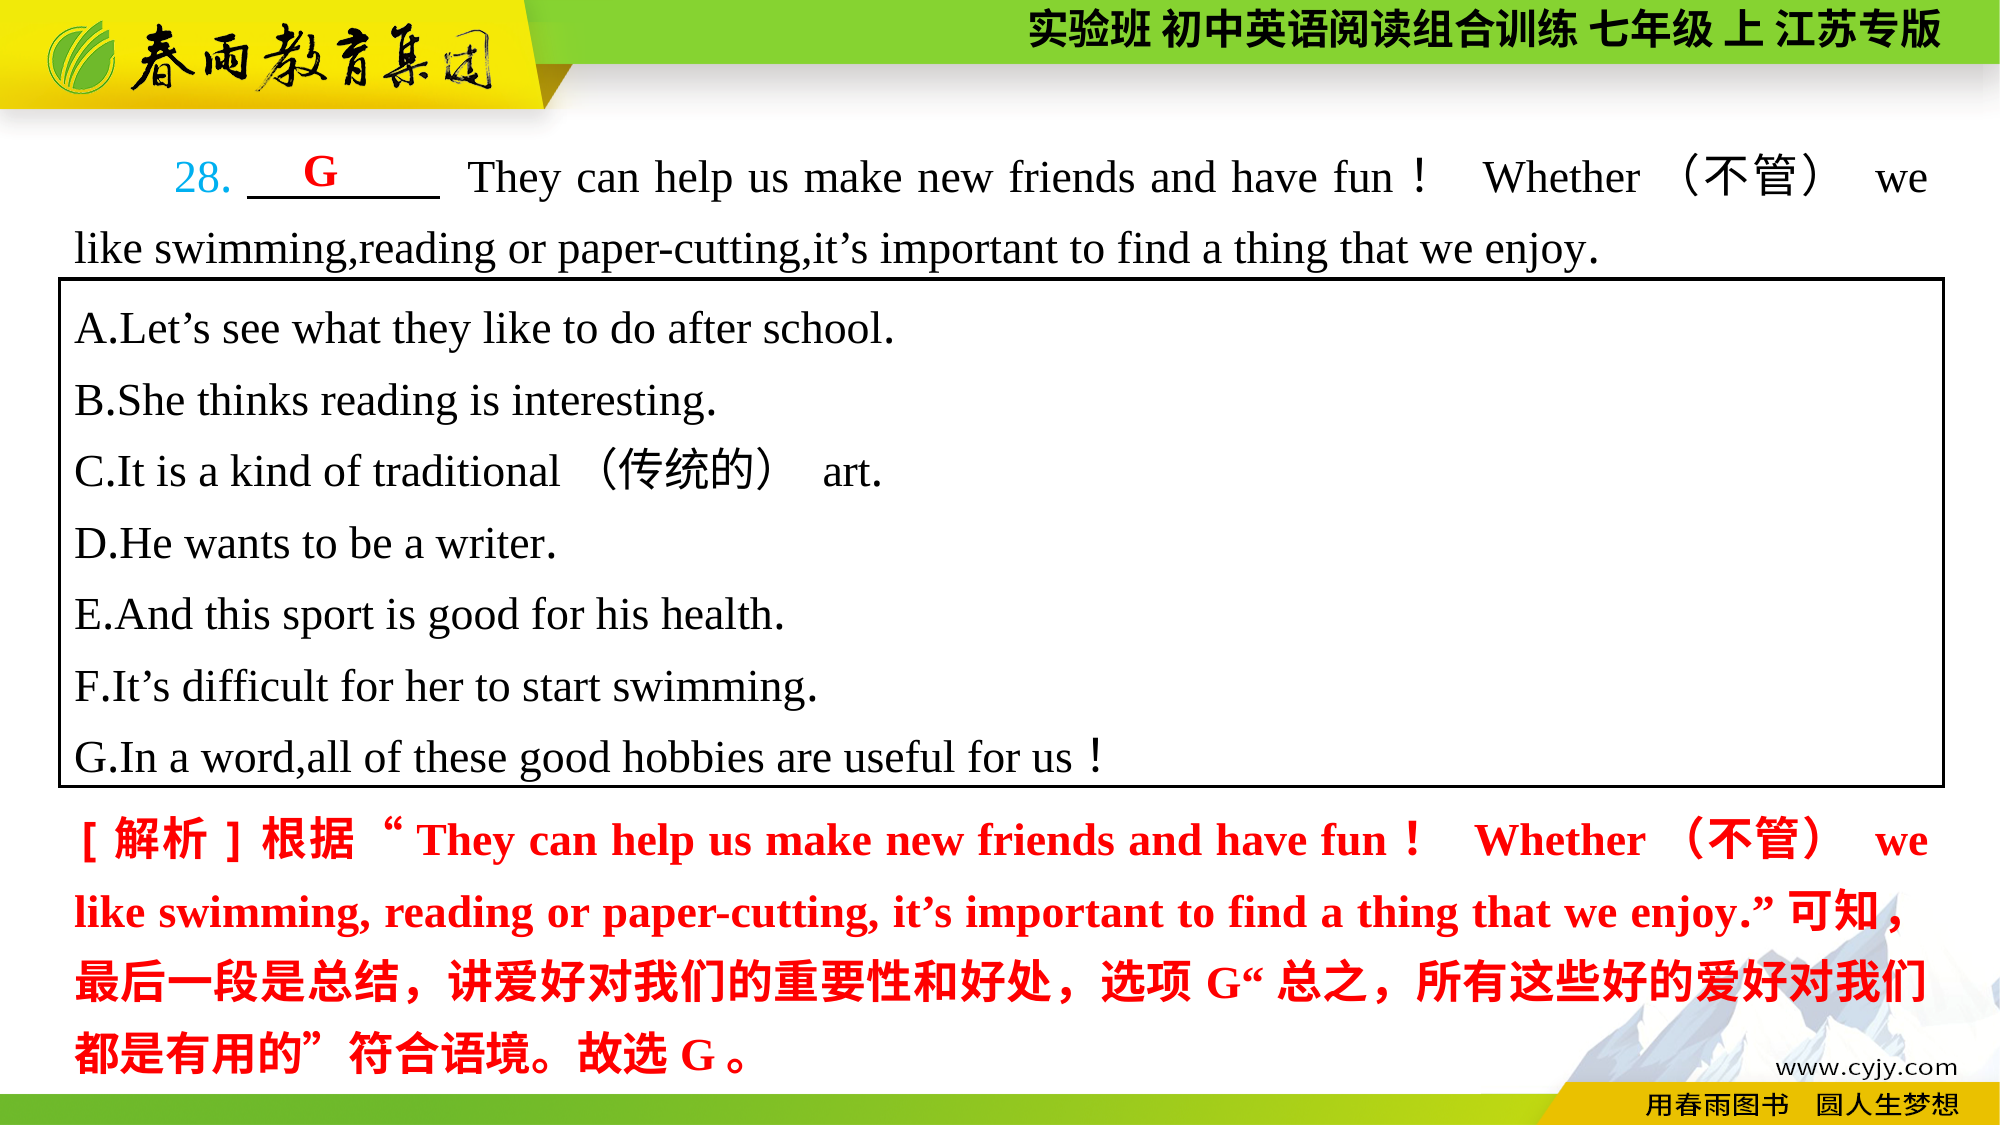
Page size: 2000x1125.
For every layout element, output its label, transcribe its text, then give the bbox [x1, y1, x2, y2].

text_box [解析]根据“They can help us make new friends and have fun！ Whether（不管） we like swimming, reading or paper-cutting, it’s important to find a thing that we enjoy.”可知，最后一段是总结，讲爱好对我们的重要性和好处，选项G“总之，所有这些好的爱好对我们都是有用的”符合语境。故选G。 [59, 786, 1944, 1087]
list 28. They can help us make new friends and have fun！ Whether（不管） we like swimming,reading or paper-cutting,it’s important to find a thing that we enjoy. [59, 122, 1944, 274]
text_box G [288, 133, 354, 203]
text_box [59, 278, 1944, 786]
text_box A.Let’s see what they like to do after school. B.She thinks reading is interesting. C.It is a kind of traditional（传统的） art. D.He wants to be a writer. E.And this sport is good for his health. F.It’s difficult for her to start swimming. G.In a word,all of these good hobbies are useful for us！ [59, 274, 1944, 278]
picture [0, 0, 2000, 1125]
